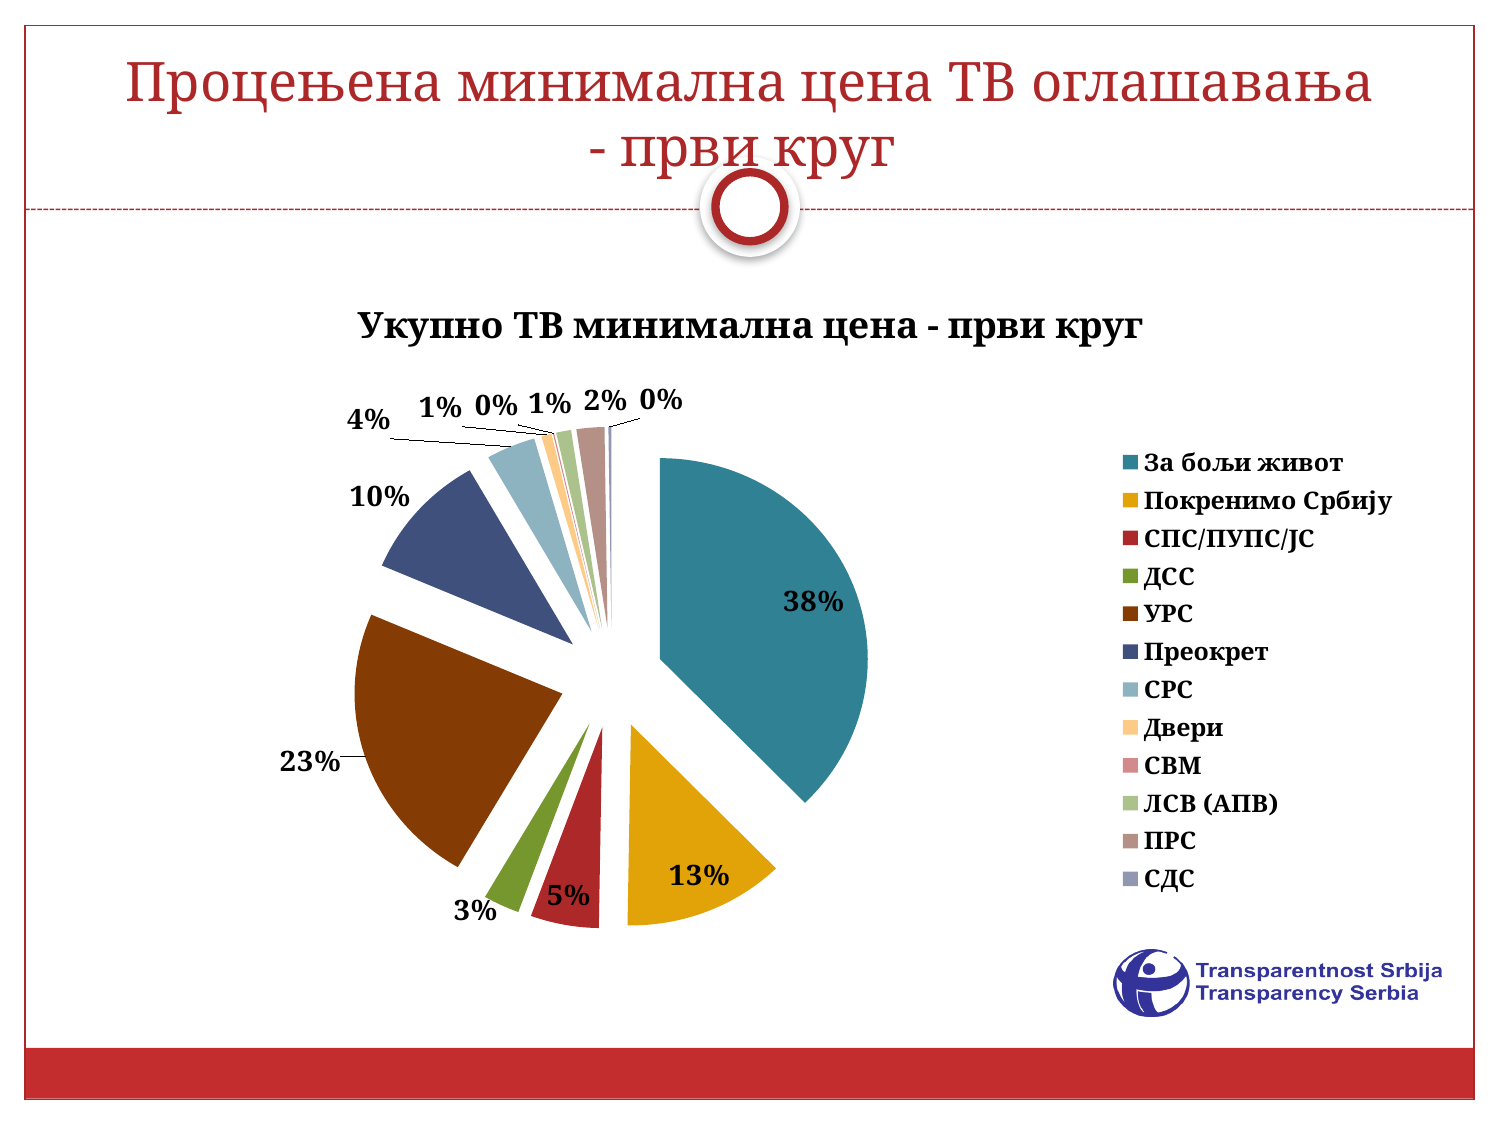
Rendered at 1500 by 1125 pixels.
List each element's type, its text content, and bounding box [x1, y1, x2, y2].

chart [52, 266, 1449, 953]
picture [1113, 953, 1442, 1017]
title Процењена минимална цена ТВ оглашавања - први круг [49, 37, 1450, 185]
